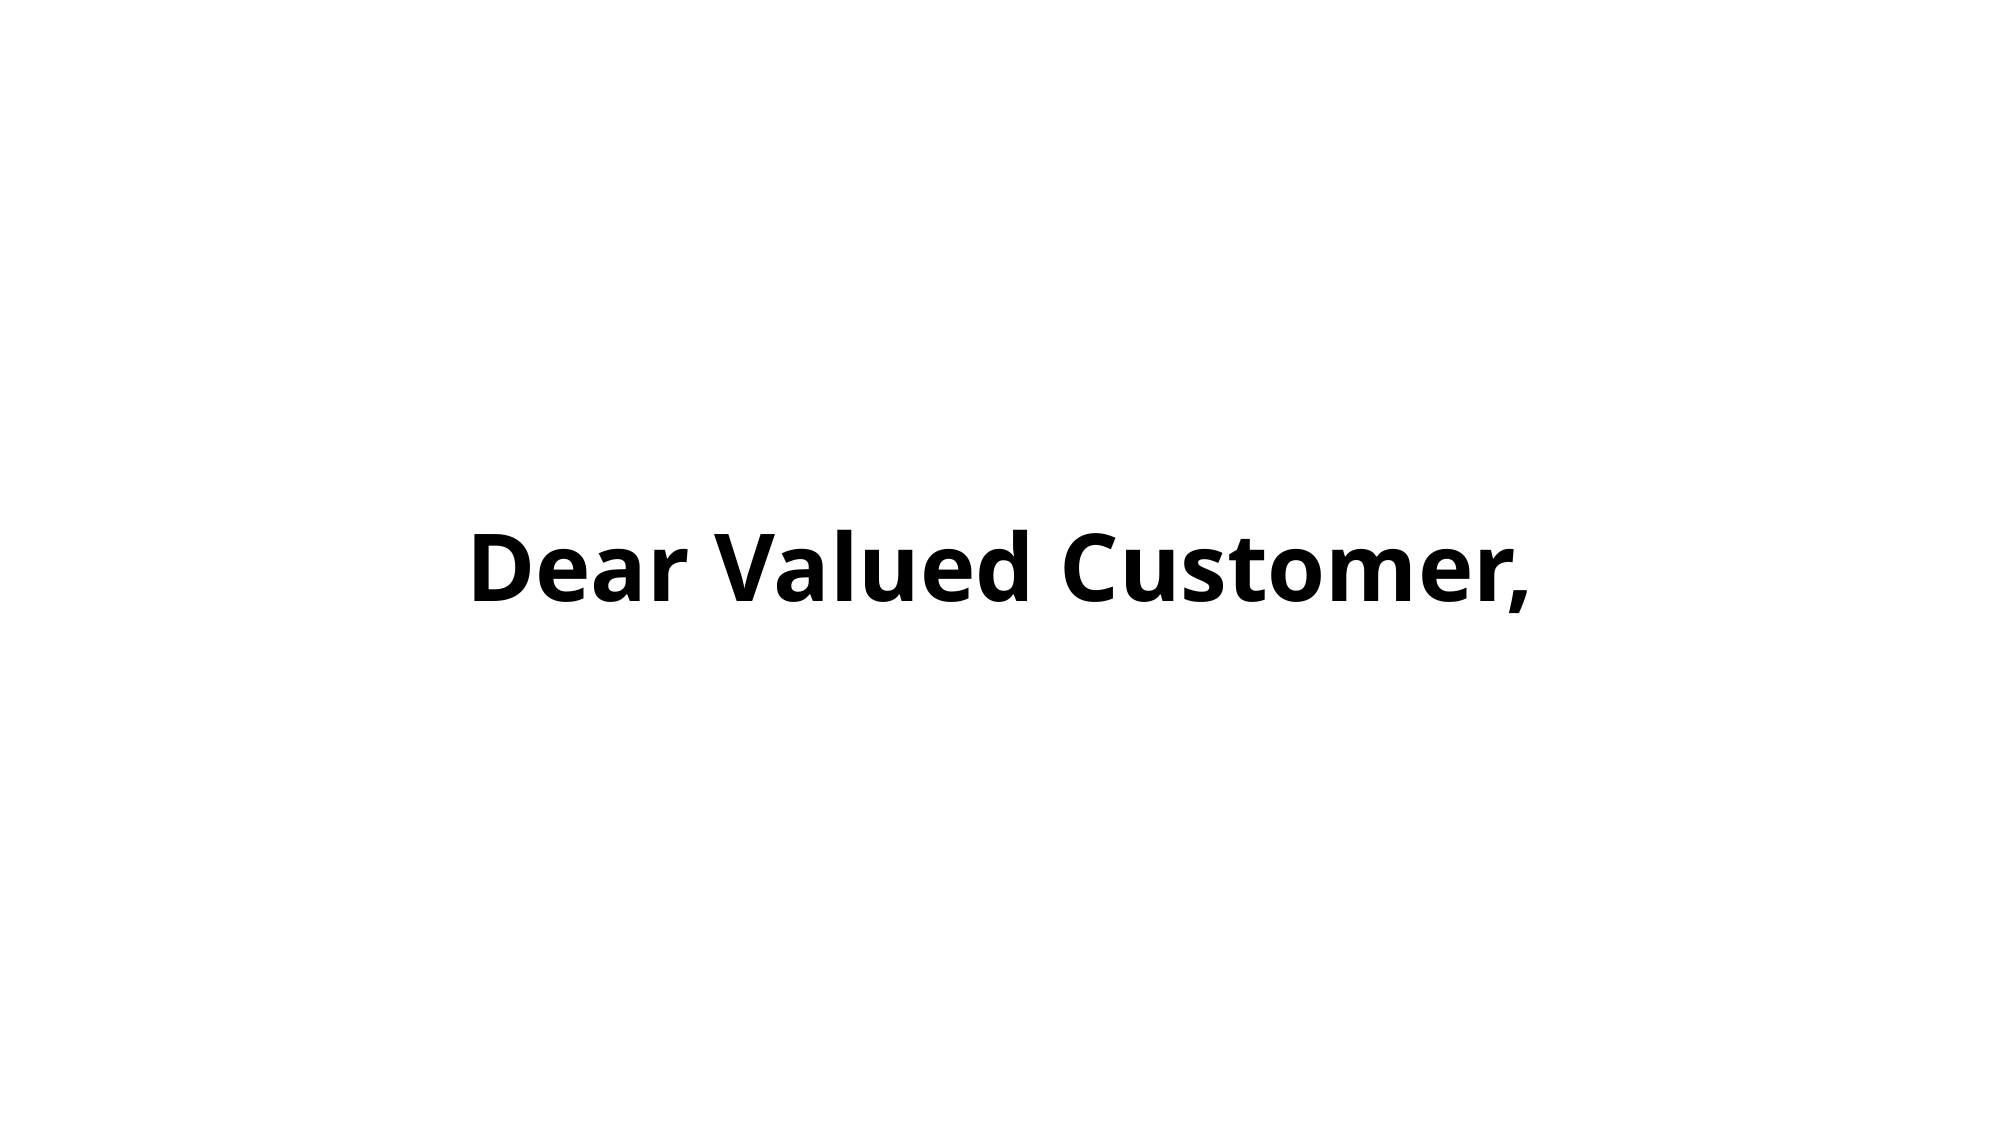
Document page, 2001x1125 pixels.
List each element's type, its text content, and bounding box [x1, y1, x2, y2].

text_box Dear Valued Customer, [87, 500, 1913, 628]
